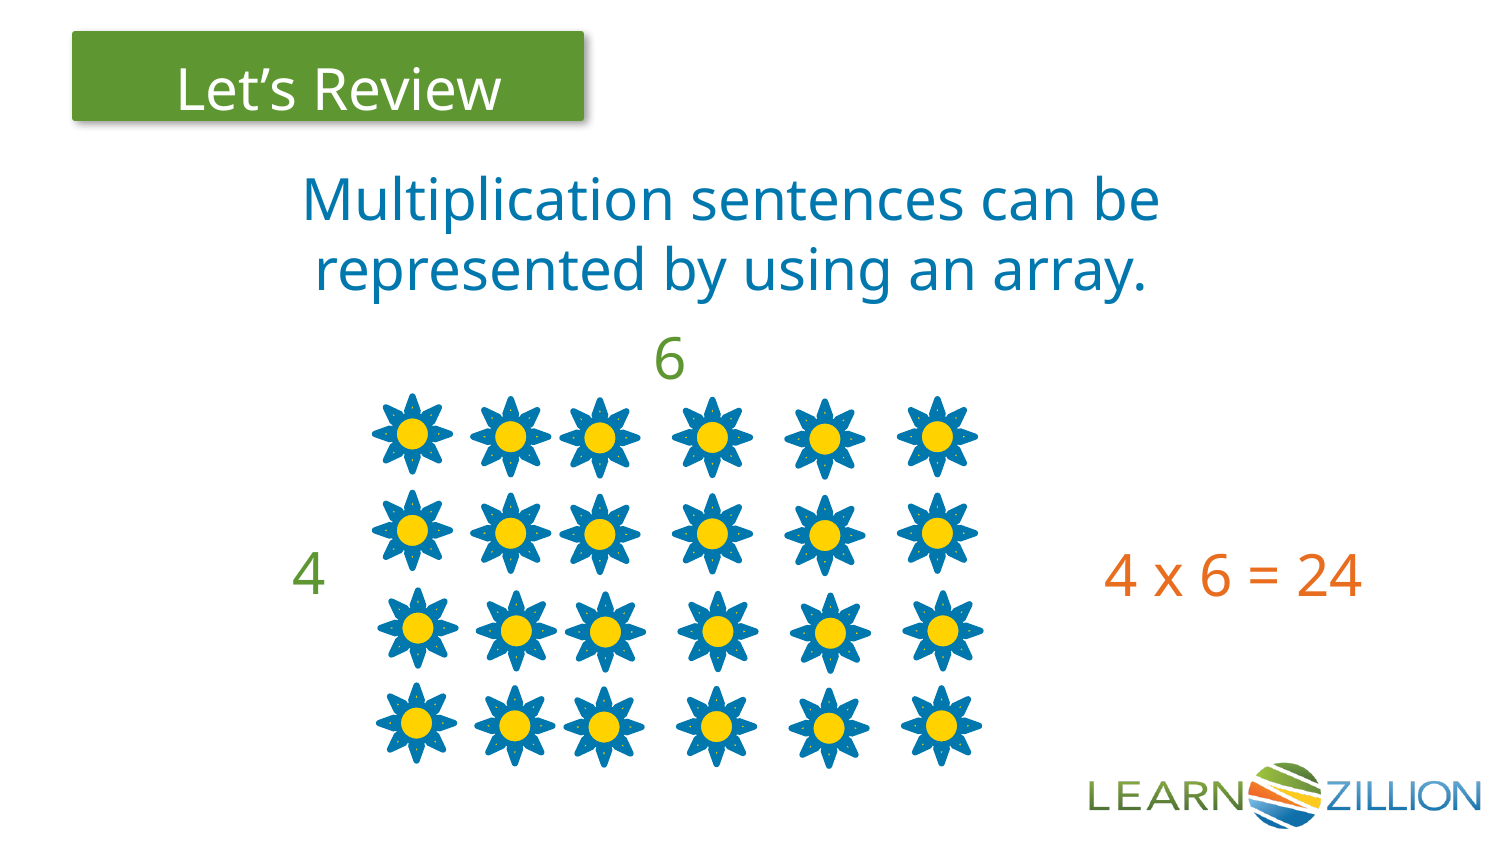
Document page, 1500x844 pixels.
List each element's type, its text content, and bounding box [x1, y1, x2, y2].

text_box [679, 625, 697, 638]
text_box [803, 605, 869, 661]
text_box [378, 695, 444, 751]
text_box [706, 495, 719, 513]
text_box [674, 527, 691, 541]
text_box [935, 747, 948, 765]
text_box [385, 406, 451, 462]
text_box [410, 744, 423, 762]
text_box [576, 699, 632, 755]
picture [1087, 759, 1482, 831]
text_box [899, 526, 916, 540]
text_box 4 [278, 528, 341, 614]
text_box [593, 459, 607, 477]
text_box [931, 494, 944, 512]
text_box [824, 654, 837, 672]
text_box [936, 652, 950, 670]
text_box [599, 593, 612, 611]
text_box [846, 432, 864, 446]
text_box [936, 592, 950, 610]
text_box [374, 427, 391, 441]
text_box [567, 625, 584, 639]
text_box [578, 604, 644, 660]
text_box [593, 496, 607, 513]
text_box [406, 491, 419, 509]
text_box [510, 652, 523, 670]
text_box [572, 410, 628, 466]
text_box [390, 600, 446, 656]
text_box 4 x 6 = 24 [1090, 530, 1378, 616]
text_box [438, 716, 455, 730]
text_box [504, 398, 517, 416]
text_box [899, 430, 916, 443]
text_box [374, 524, 391, 537]
text_box [903, 698, 969, 754]
text_box [483, 409, 539, 464]
text_box [411, 589, 425, 607]
text_box [379, 621, 397, 635]
text_box [406, 455, 419, 473]
text_box [532, 526, 550, 540]
text_box [483, 505, 539, 561]
text_box [931, 554, 944, 572]
text_box [801, 700, 857, 756]
text_box [439, 621, 457, 635]
text_box [786, 529, 804, 542]
text_box [561, 431, 579, 445]
text_box [599, 653, 612, 671]
text_box [904, 624, 922, 638]
text_box [537, 624, 555, 638]
text_box [504, 458, 517, 476]
text_box [910, 505, 976, 561]
text_box [818, 400, 832, 418]
text_box [910, 409, 976, 464]
text_box [797, 411, 853, 467]
text_box [561, 528, 579, 541]
text_box [625, 720, 643, 734]
text_box [822, 749, 836, 767]
text_box [818, 460, 832, 478]
text_box [504, 494, 517, 512]
text_box [739, 625, 757, 638]
text_box [572, 507, 628, 573]
text_box [472, 430, 490, 443]
text_box [621, 528, 639, 541]
text_box [690, 593, 746, 670]
text_box Multiplication sentences can be represented by using an array. [131, 154, 1332, 768]
text_box [790, 721, 808, 735]
text_box [532, 430, 550, 443]
text_box [931, 398, 944, 416]
text_box [964, 624, 982, 638]
text_box 6 [638, 313, 702, 399]
text_box [822, 689, 836, 707]
text_box [935, 687, 948, 705]
text_box [931, 458, 944, 476]
text_box [565, 720, 583, 734]
text_box [410, 684, 423, 702]
text_box [685, 410, 751, 476]
text_box [824, 594, 837, 612]
text_box [593, 399, 607, 417]
text_box [477, 624, 495, 638]
text_box [385, 503, 451, 569]
text_box [706, 399, 719, 416]
text_box [508, 747, 522, 765]
text_box [406, 395, 419, 413]
text_box [738, 720, 755, 733]
text_box [510, 592, 523, 610]
text_box [597, 748, 611, 766]
text_box [792, 626, 809, 640]
text_box [706, 555, 719, 573]
text_box [487, 698, 543, 754]
text_box [508, 687, 522, 705]
text_box [597, 688, 611, 706]
text_box [786, 432, 804, 446]
text_box [489, 603, 544, 659]
text_box [850, 721, 868, 735]
text_box [472, 526, 490, 540]
text_box [536, 719, 554, 733]
text_box [411, 649, 425, 667]
text_box [915, 603, 971, 659]
text_box [476, 719, 494, 733]
text_box [621, 431, 639, 445]
text_box [504, 554, 517, 572]
text_box [678, 688, 744, 765]
text_box [846, 529, 864, 542]
text_box [685, 506, 751, 562]
text_box [963, 719, 980, 733]
text_box [674, 431, 691, 444]
text_box [797, 497, 853, 574]
